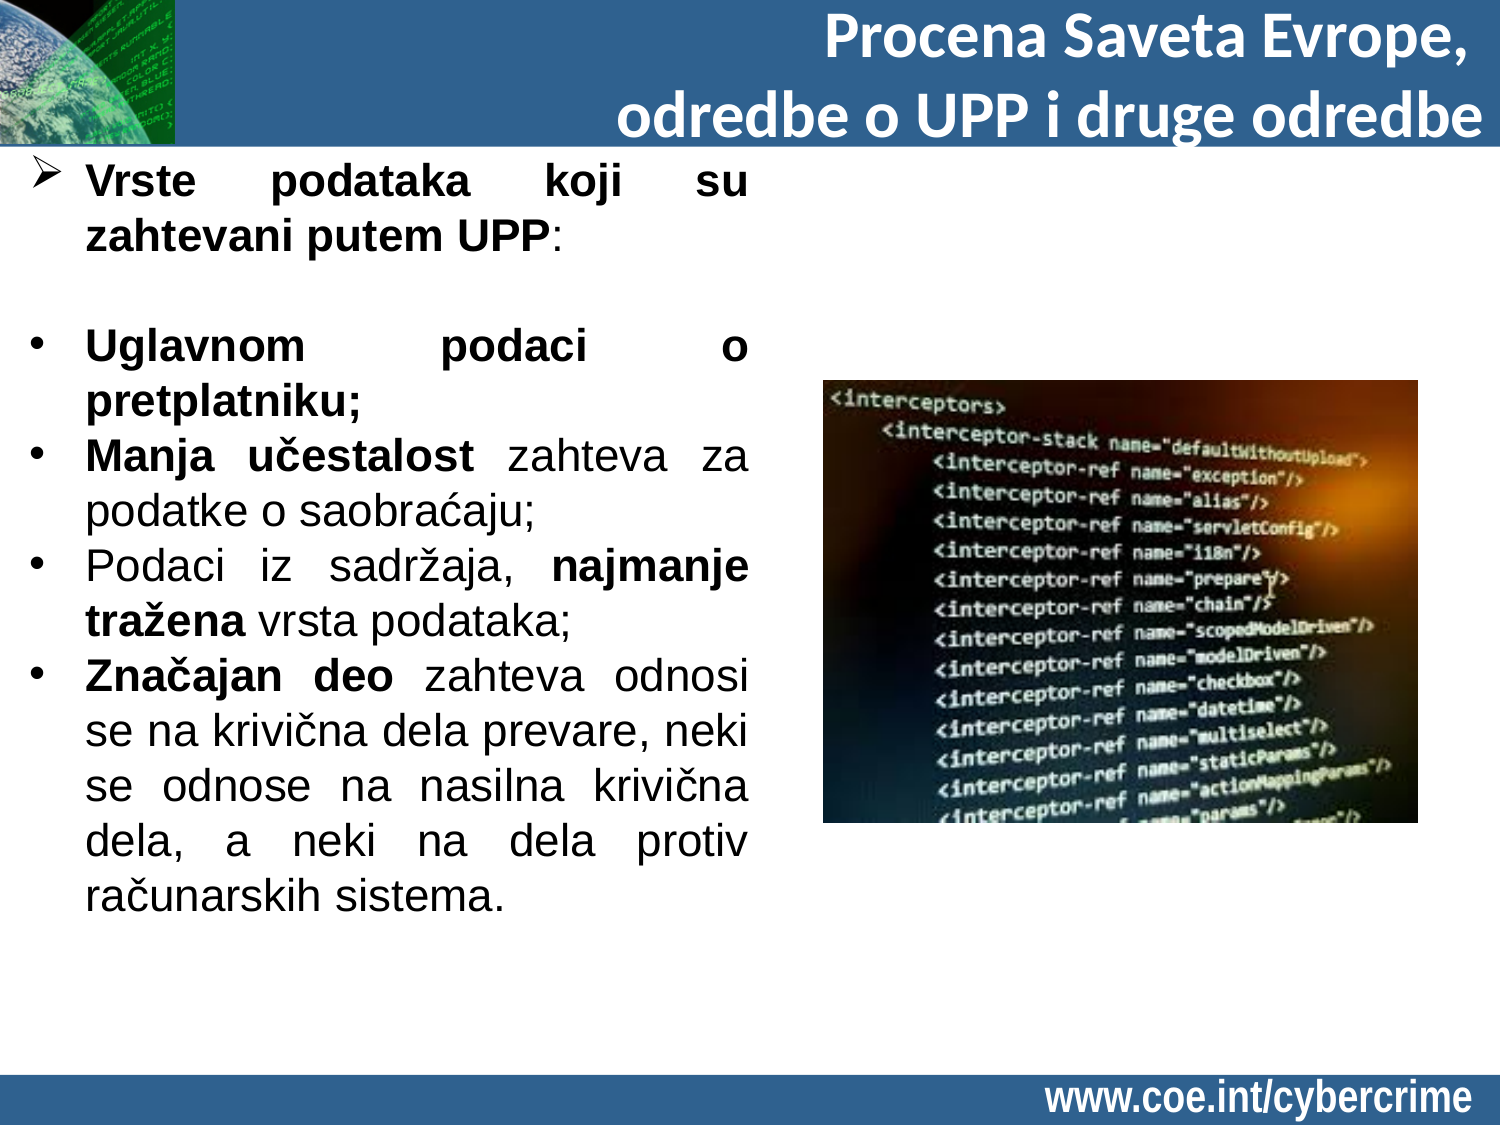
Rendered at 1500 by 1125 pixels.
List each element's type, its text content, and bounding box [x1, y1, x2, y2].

text_box Procena Saveta Evrope, odredbe o UPP i druge odredbe [179, 0, 1500, 149]
picture [0, 0, 175, 144]
text_box [0, 1073, 1030, 1125]
text_box Vrste podataka koji su zahtevani putem UPP: Uglavnom podaci o pretplatniku; Manja učestalost zahteva za podatke o saobraćaju; Podaci iz sadržaja, najmanje tražena vrsta podataka; Značajan deo zahteva odnosi se na krivična dela prevare, neki se odnose na nasilna krivična dela, a neki na dela protiv računarskih sistema. [14, 143, 765, 928]
picture [823, 379, 1418, 823]
text_box www.coe.int/cybercrime [1030, 1059, 1500, 1125]
